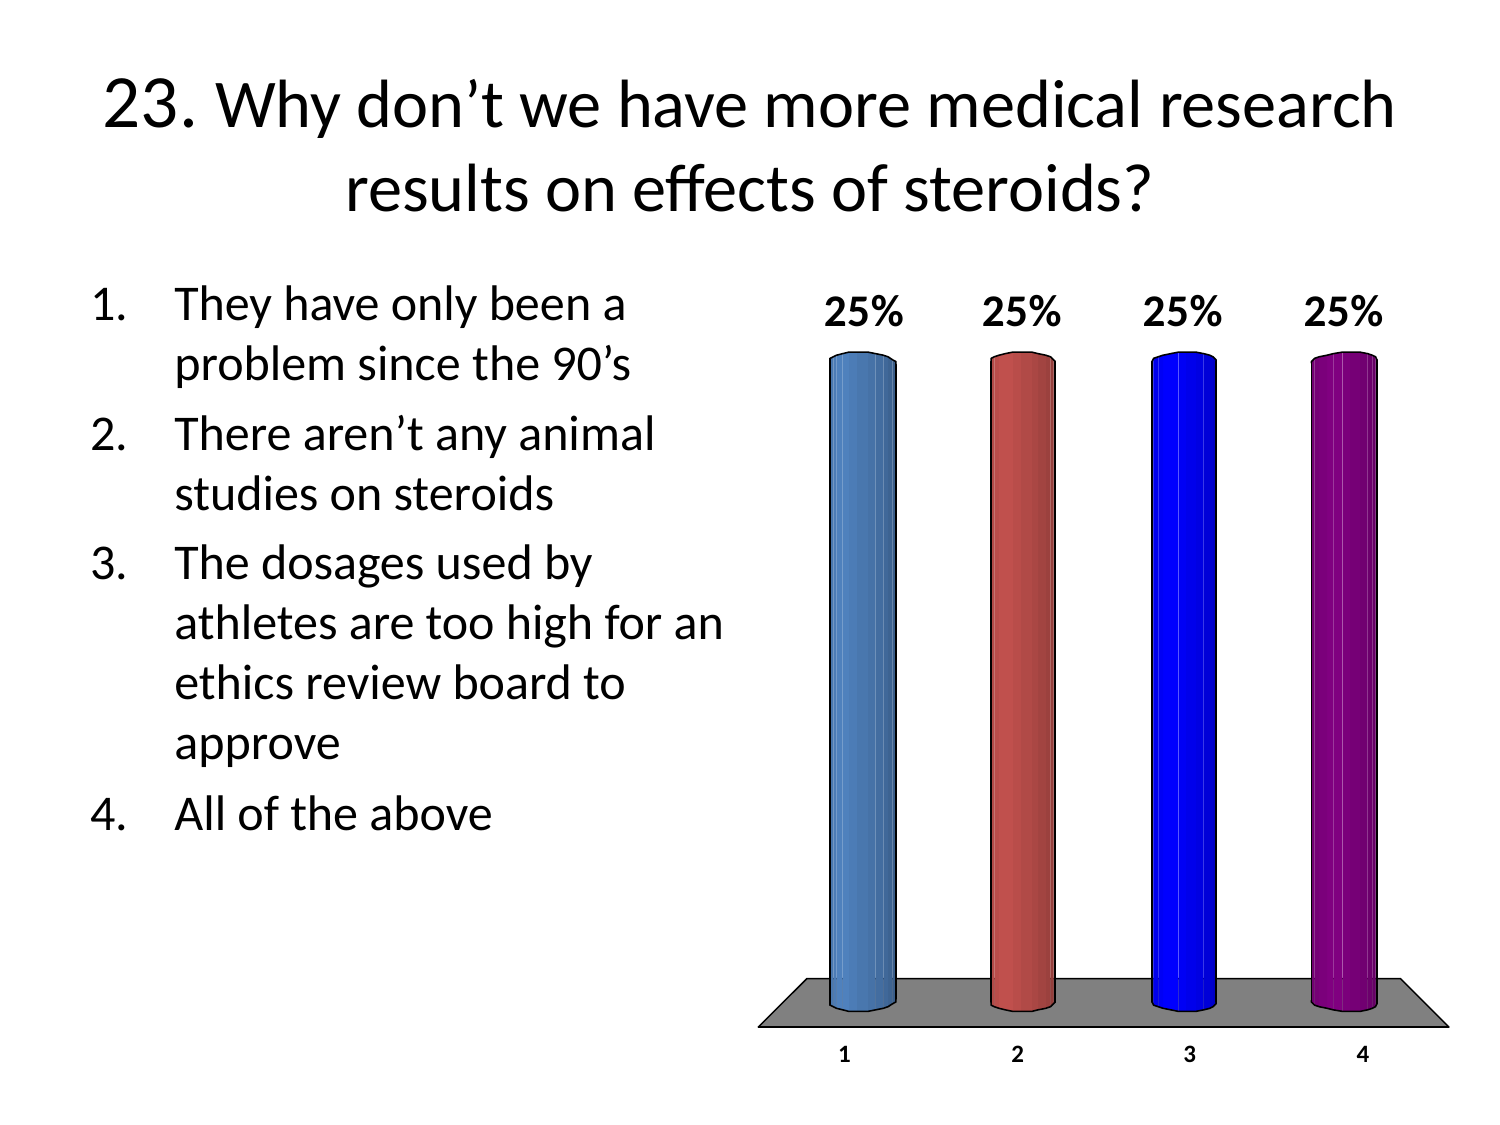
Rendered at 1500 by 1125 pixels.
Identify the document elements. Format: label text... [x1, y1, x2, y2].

list They have only been a problem since the 90’s There aren’t any animal studies on steroids The dosages used by athletes are too high for an ethics review board to approve All of the above [75, 262, 750, 1005]
title 23. Why don’t we have more medical research results on effects of steroids? [75, 45, 1425, 233]
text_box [739, 270, 1490, 1115]
